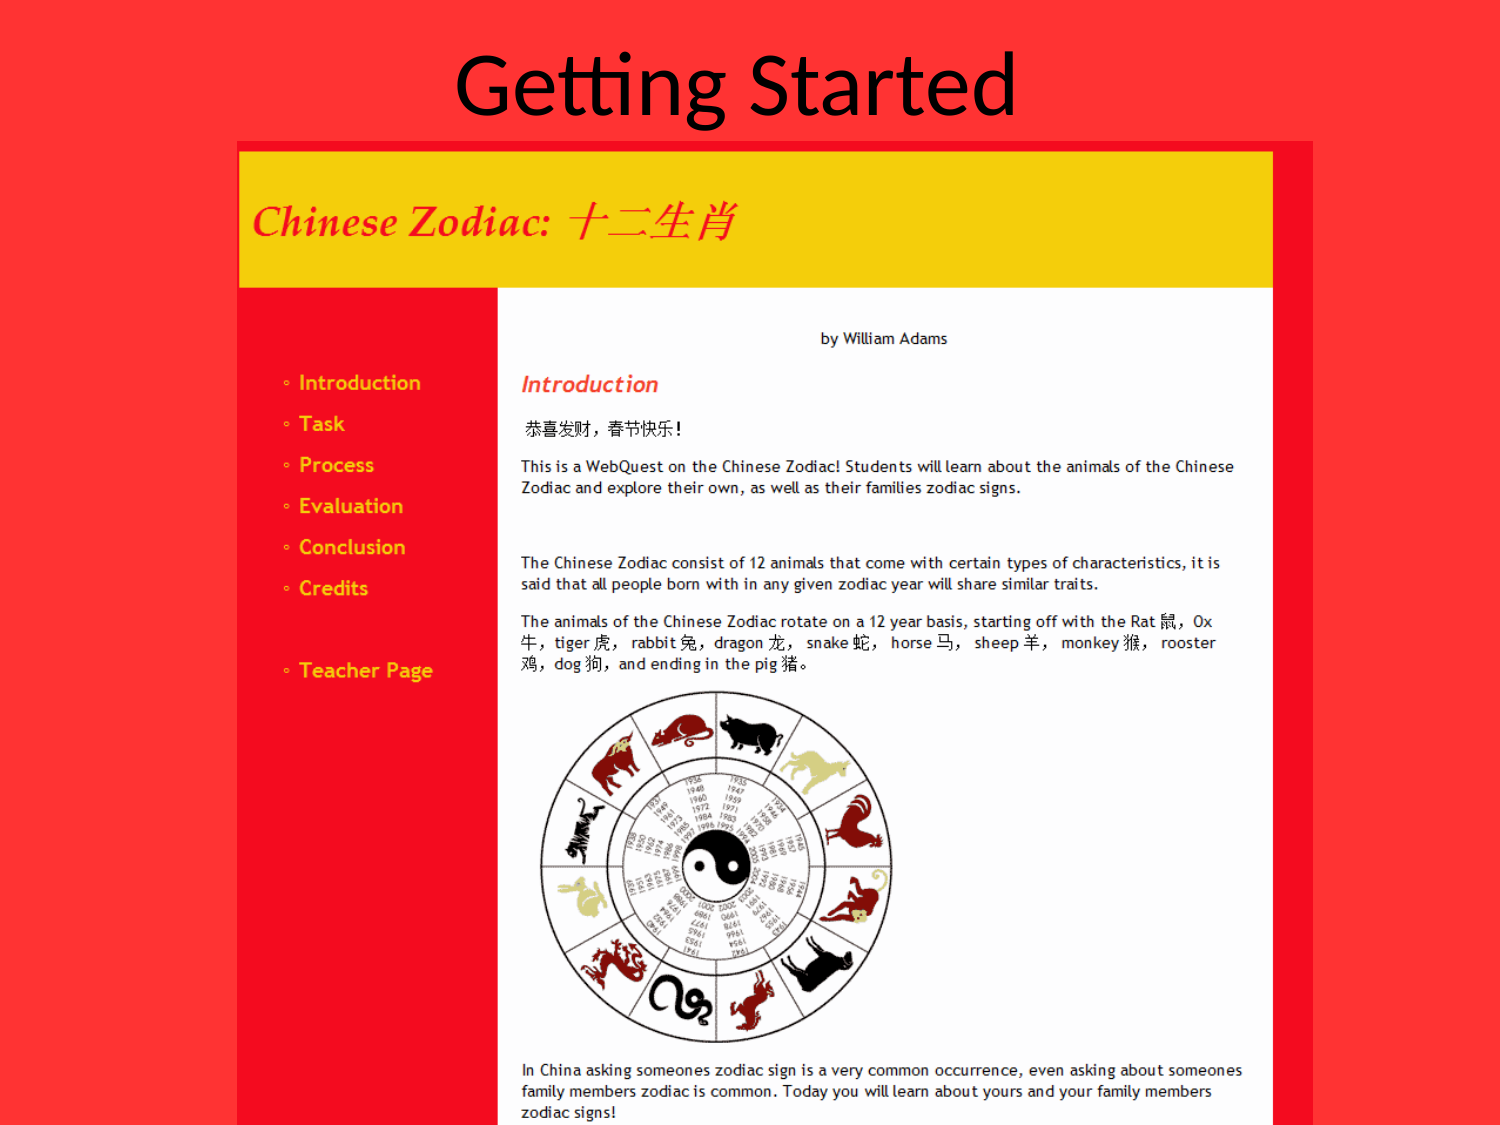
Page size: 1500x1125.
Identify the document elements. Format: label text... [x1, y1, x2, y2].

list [237, 141, 1313, 1125]
title Getting Started [62, 0, 1413, 158]
